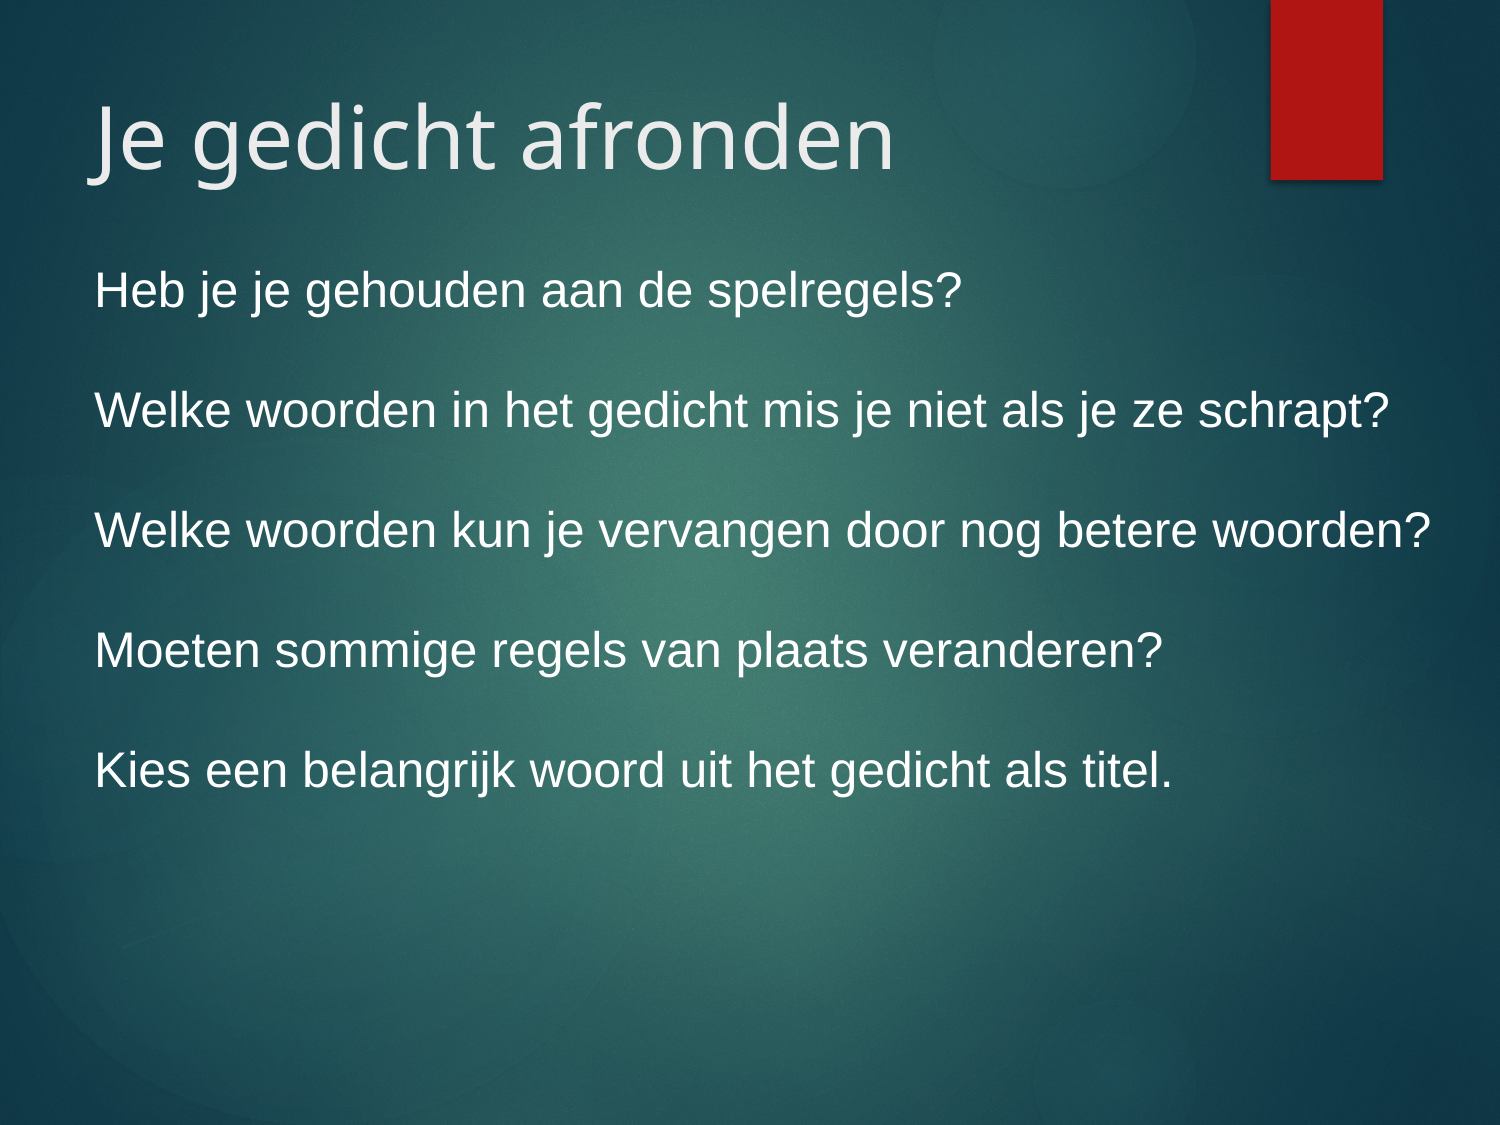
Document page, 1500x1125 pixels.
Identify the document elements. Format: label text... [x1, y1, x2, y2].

title Je gedicht afronden [79, 74, 1237, 249]
text_box Heb je je gehouden aan de spelregels? Welke woorden in het gedicht mis je niet als je ze schrapt? Welke woorden kun je vervangen door nog betere woorden? Moeten sommige regels van plaats veranderen? Kies een belangrijk woord uit het gedicht als titel. [79, 249, 1453, 805]
